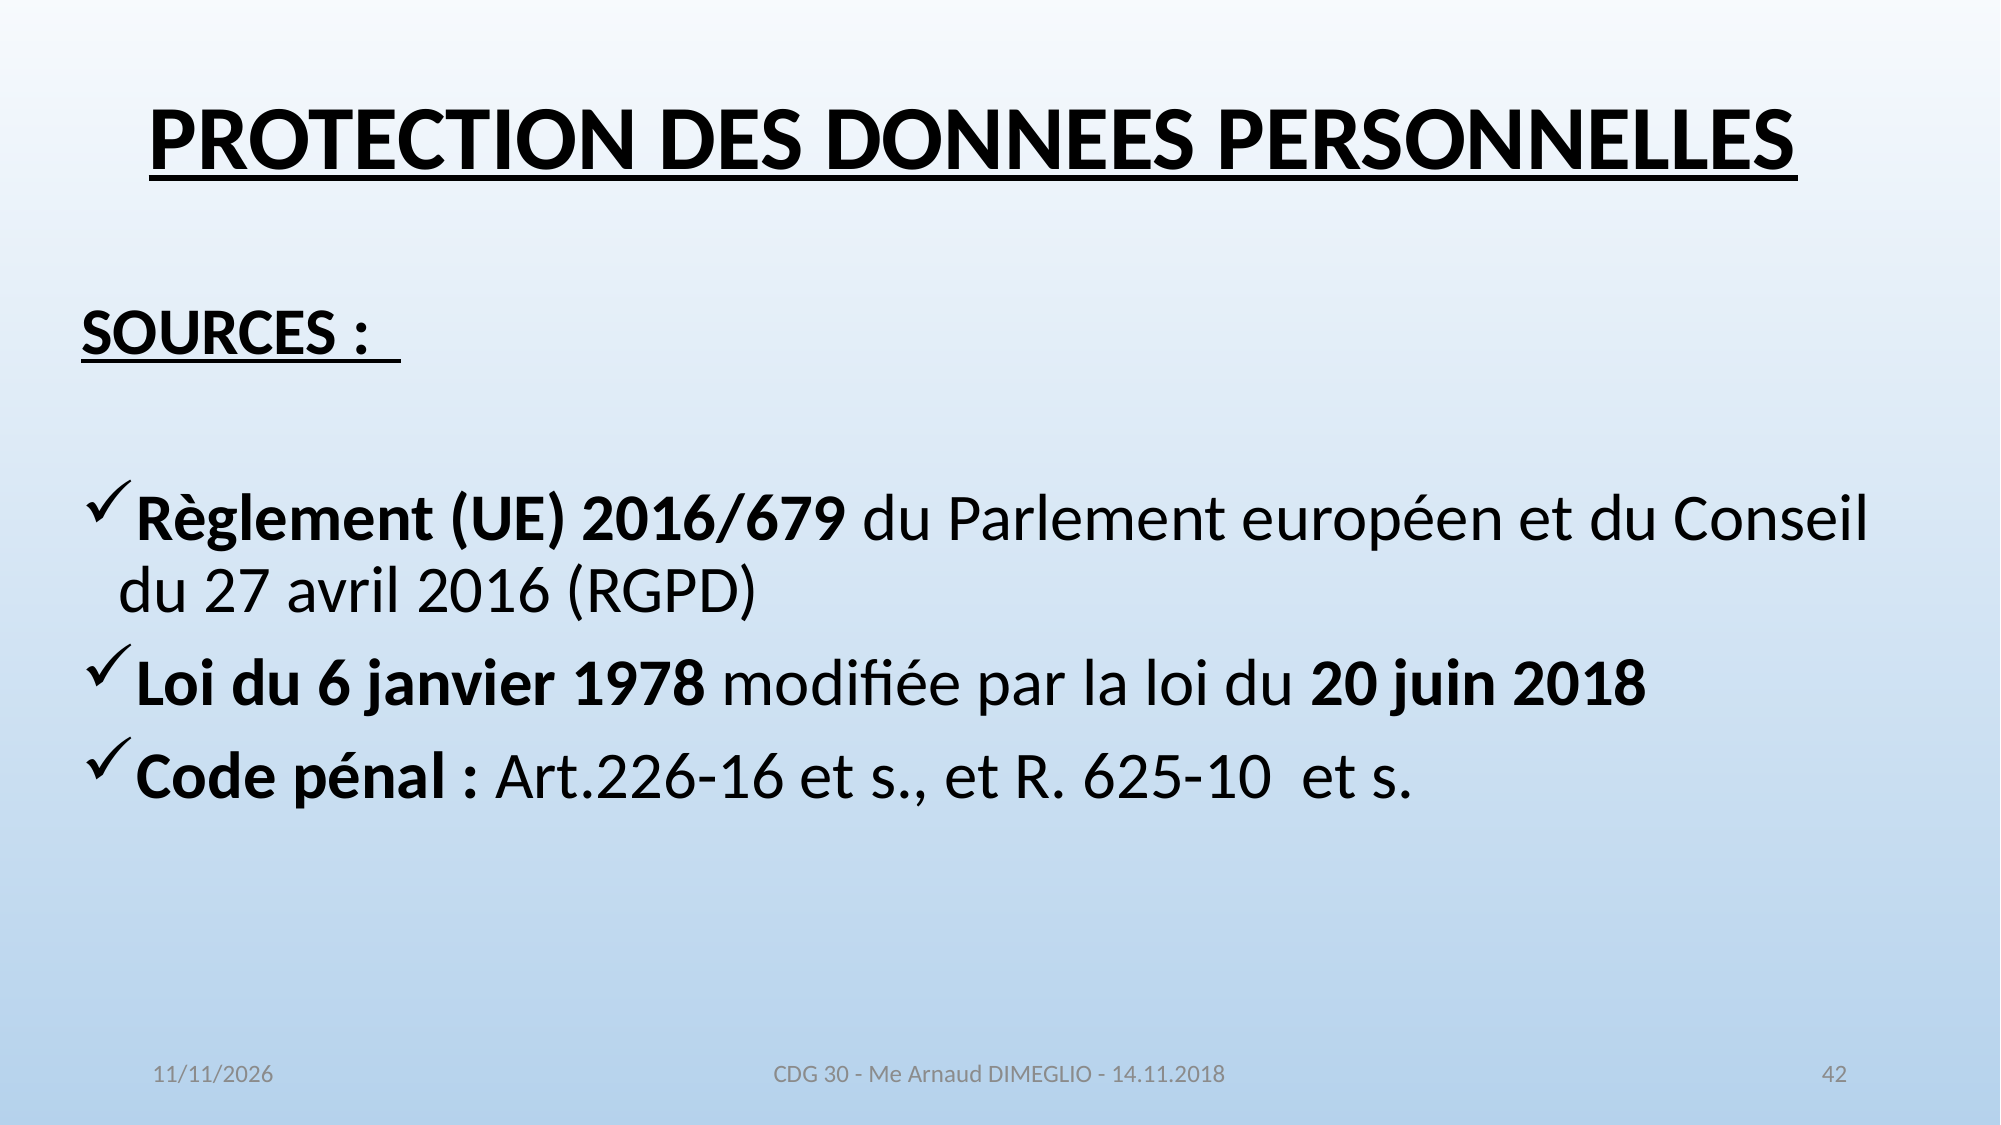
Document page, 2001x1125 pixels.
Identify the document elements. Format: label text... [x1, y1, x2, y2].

slide_number 42 [1412, 1042, 1863, 1103]
title PROTECTION DES DONNEES PERSONNELLES [110, 28, 1836, 251]
list SOURCES : Règlement (UE) 2016/679 du Parlement européen et du Conseil du 27 avril 2016 (RGPD) Loi du 6 janvier 1978 modifiée par la loi du 20 juin 2018 Code pénal : Art.226-16 et s., et R. 625-10 et s. [66, 289, 1968, 1043]
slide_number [137, 1042, 588, 1103]
footer CDG 30 - Me Arnaud DIMEGLIO - 14.11.2018 [662, 1042, 1338, 1103]
